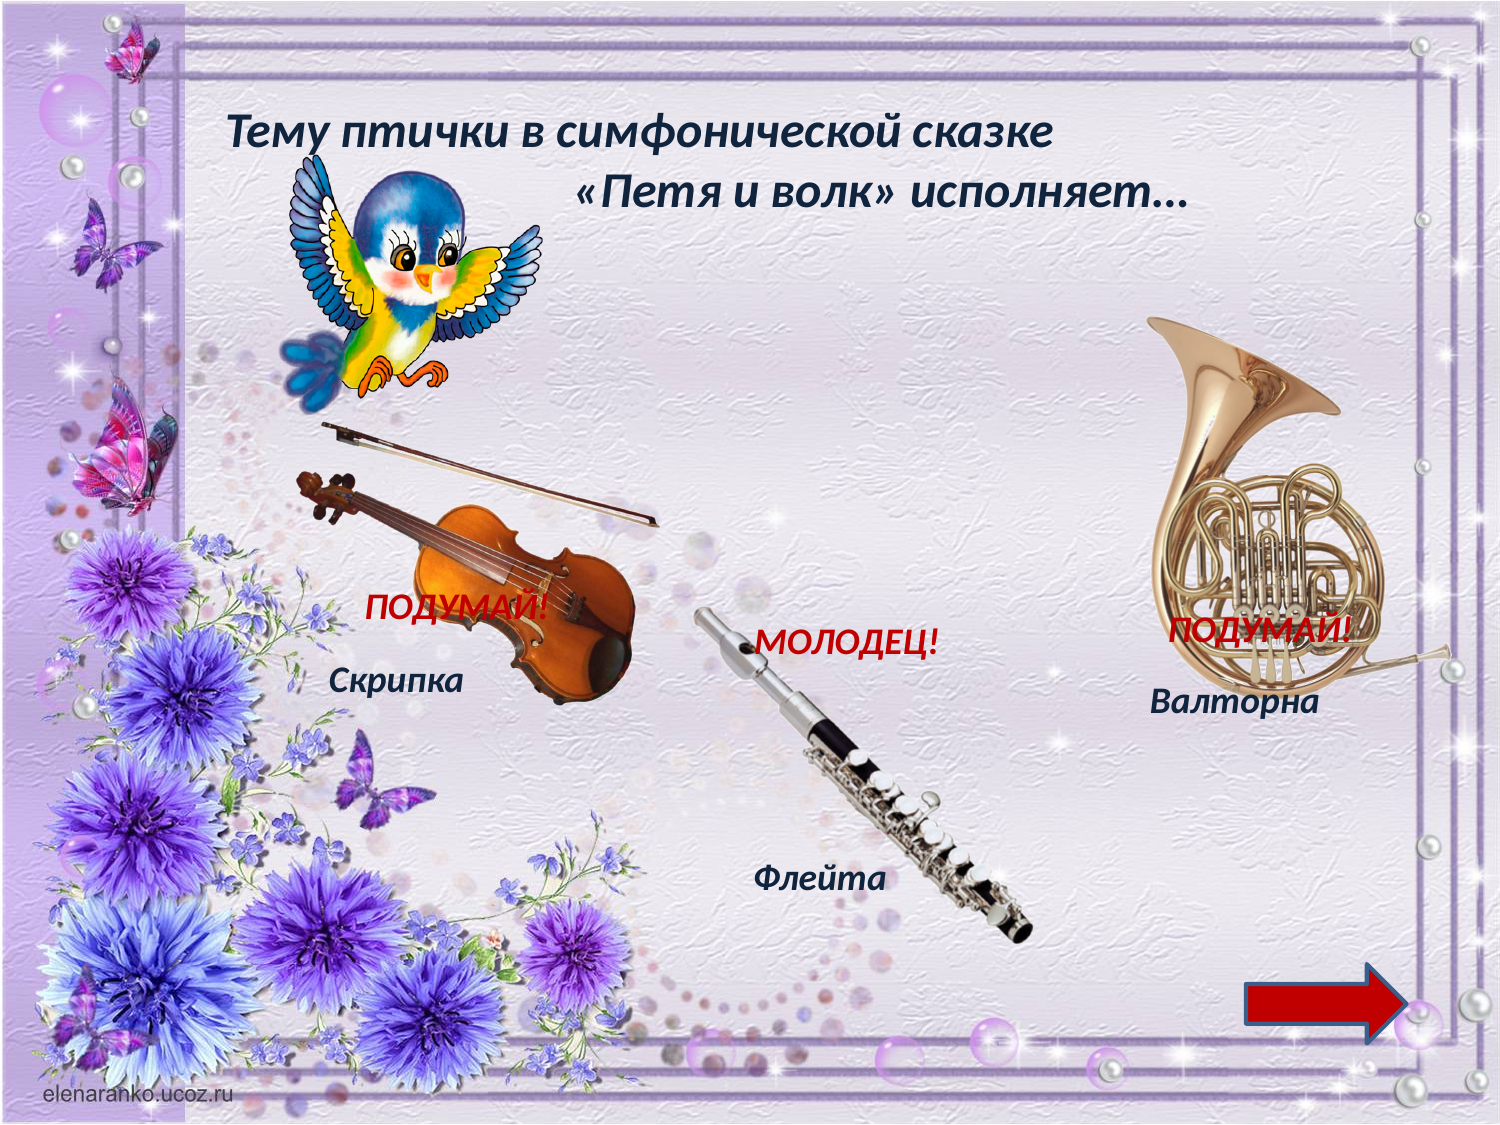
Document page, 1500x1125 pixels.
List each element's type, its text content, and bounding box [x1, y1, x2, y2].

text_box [1098, 302, 1500, 730]
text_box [277, 420, 670, 709]
text_box МОЛОДЕЦ! [739, 609, 955, 619]
picture [0, 0, 1500, 1125]
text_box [678, 621, 1046, 929]
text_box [206, 89, 1209, 457]
text_box [1243, 962, 1409, 1046]
